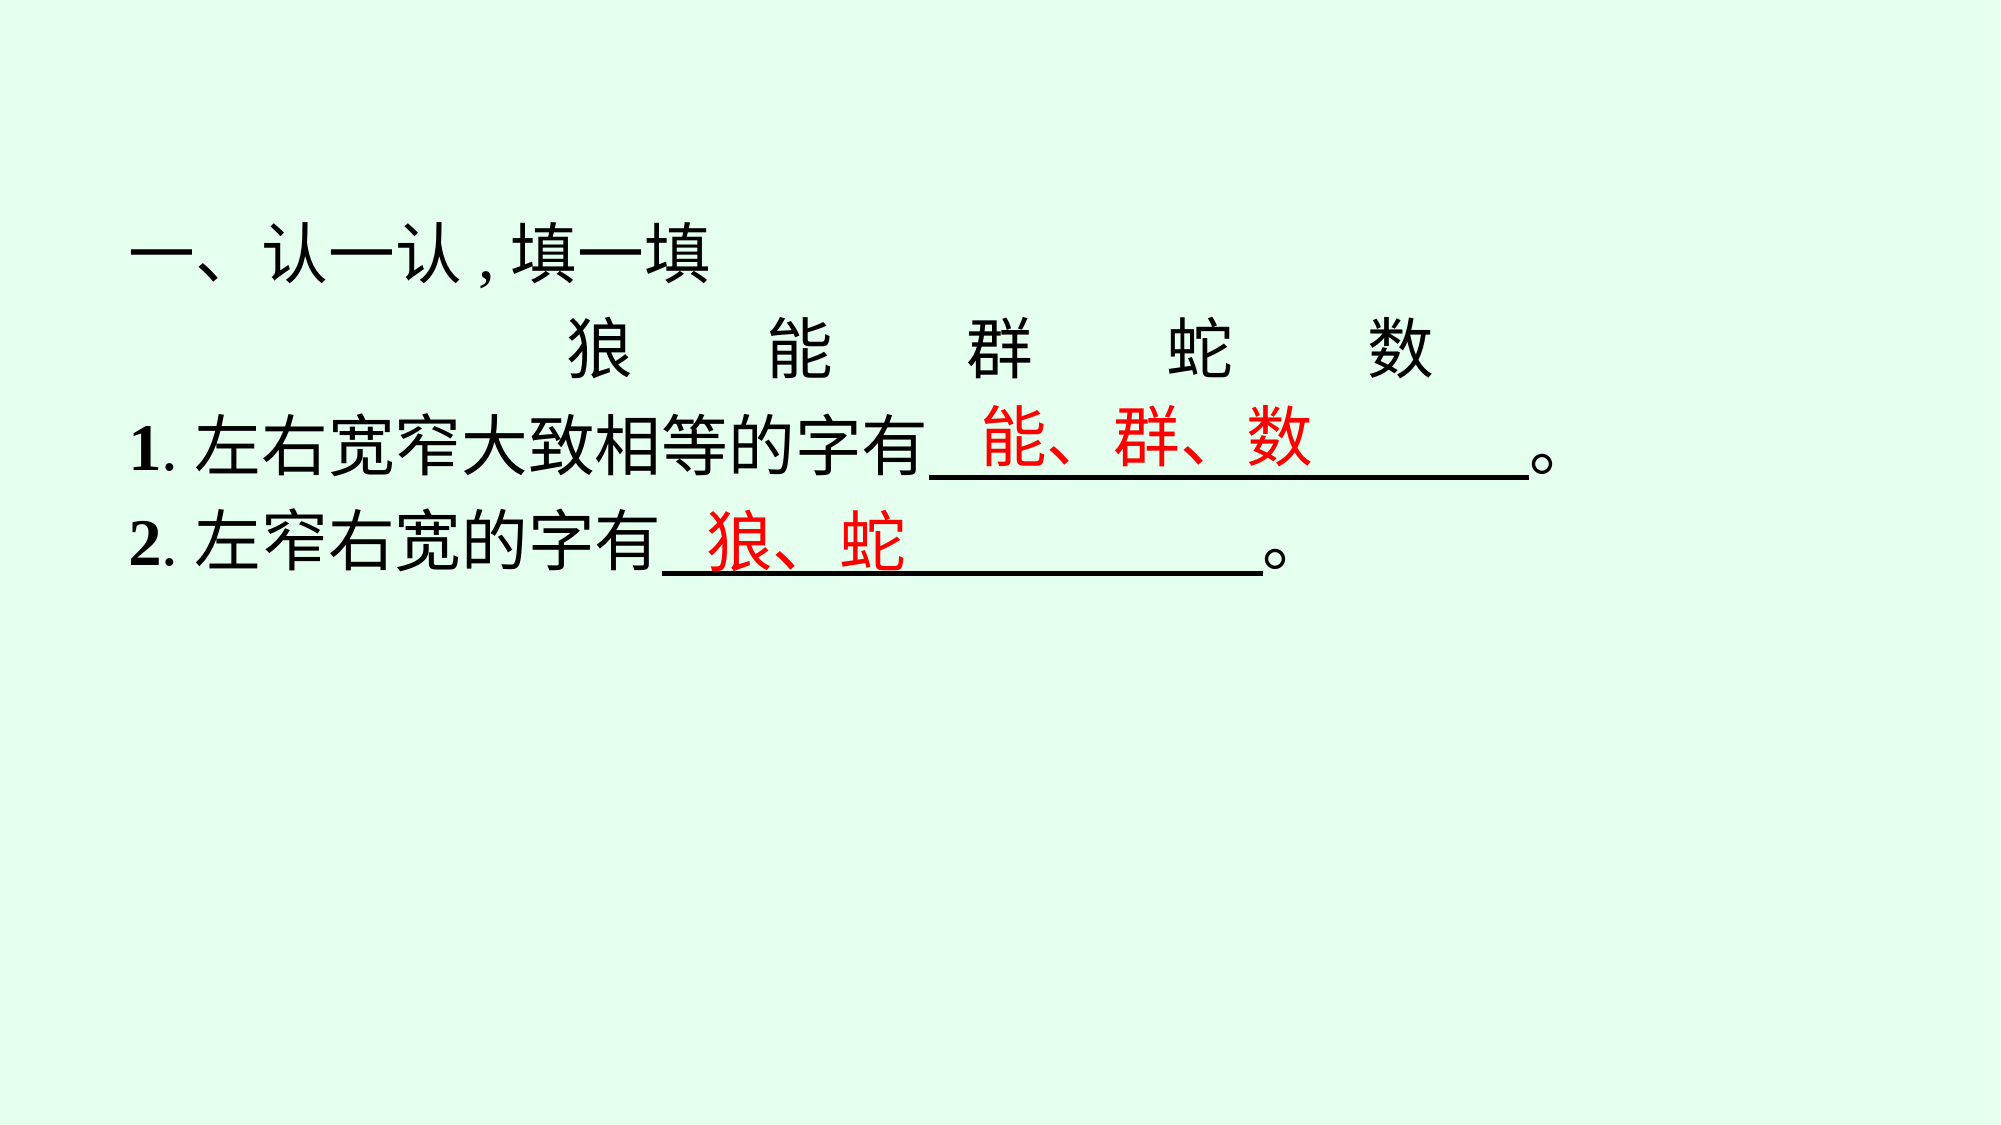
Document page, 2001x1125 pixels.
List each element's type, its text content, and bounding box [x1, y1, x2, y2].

text_box 狼、蛇 [691, 476, 922, 587]
text_box 能、群、数 [965, 371, 1329, 483]
text_box 一、认一认,填一填 狼 能 群 蛇 数 1.左右宽窄大致相等的字有 。 2.左窄右宽的字有 。 [113, 188, 1887, 587]
